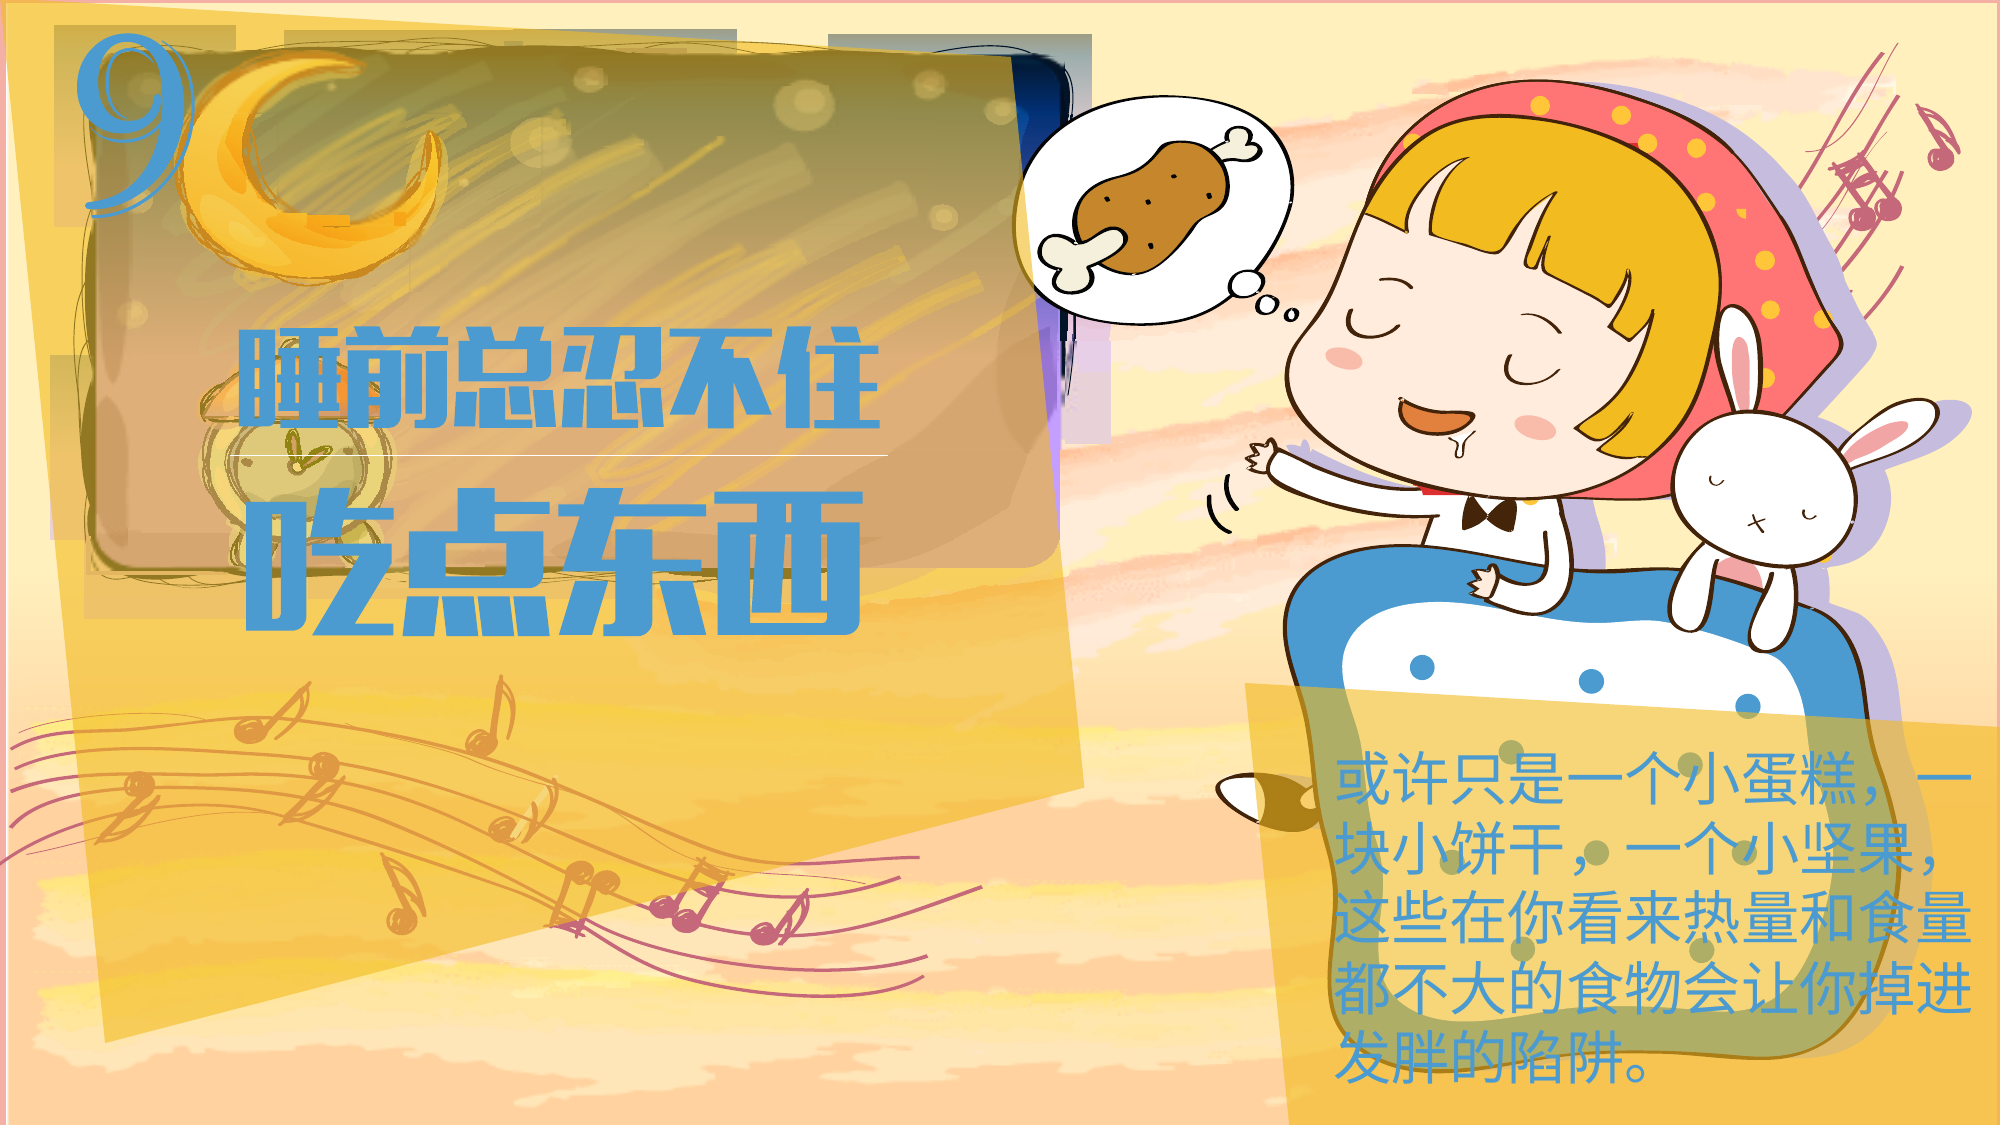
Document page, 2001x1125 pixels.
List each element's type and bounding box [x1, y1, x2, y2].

text_box [999, 71, 1982, 1099]
text_box [0, 3, 1997, 1125]
